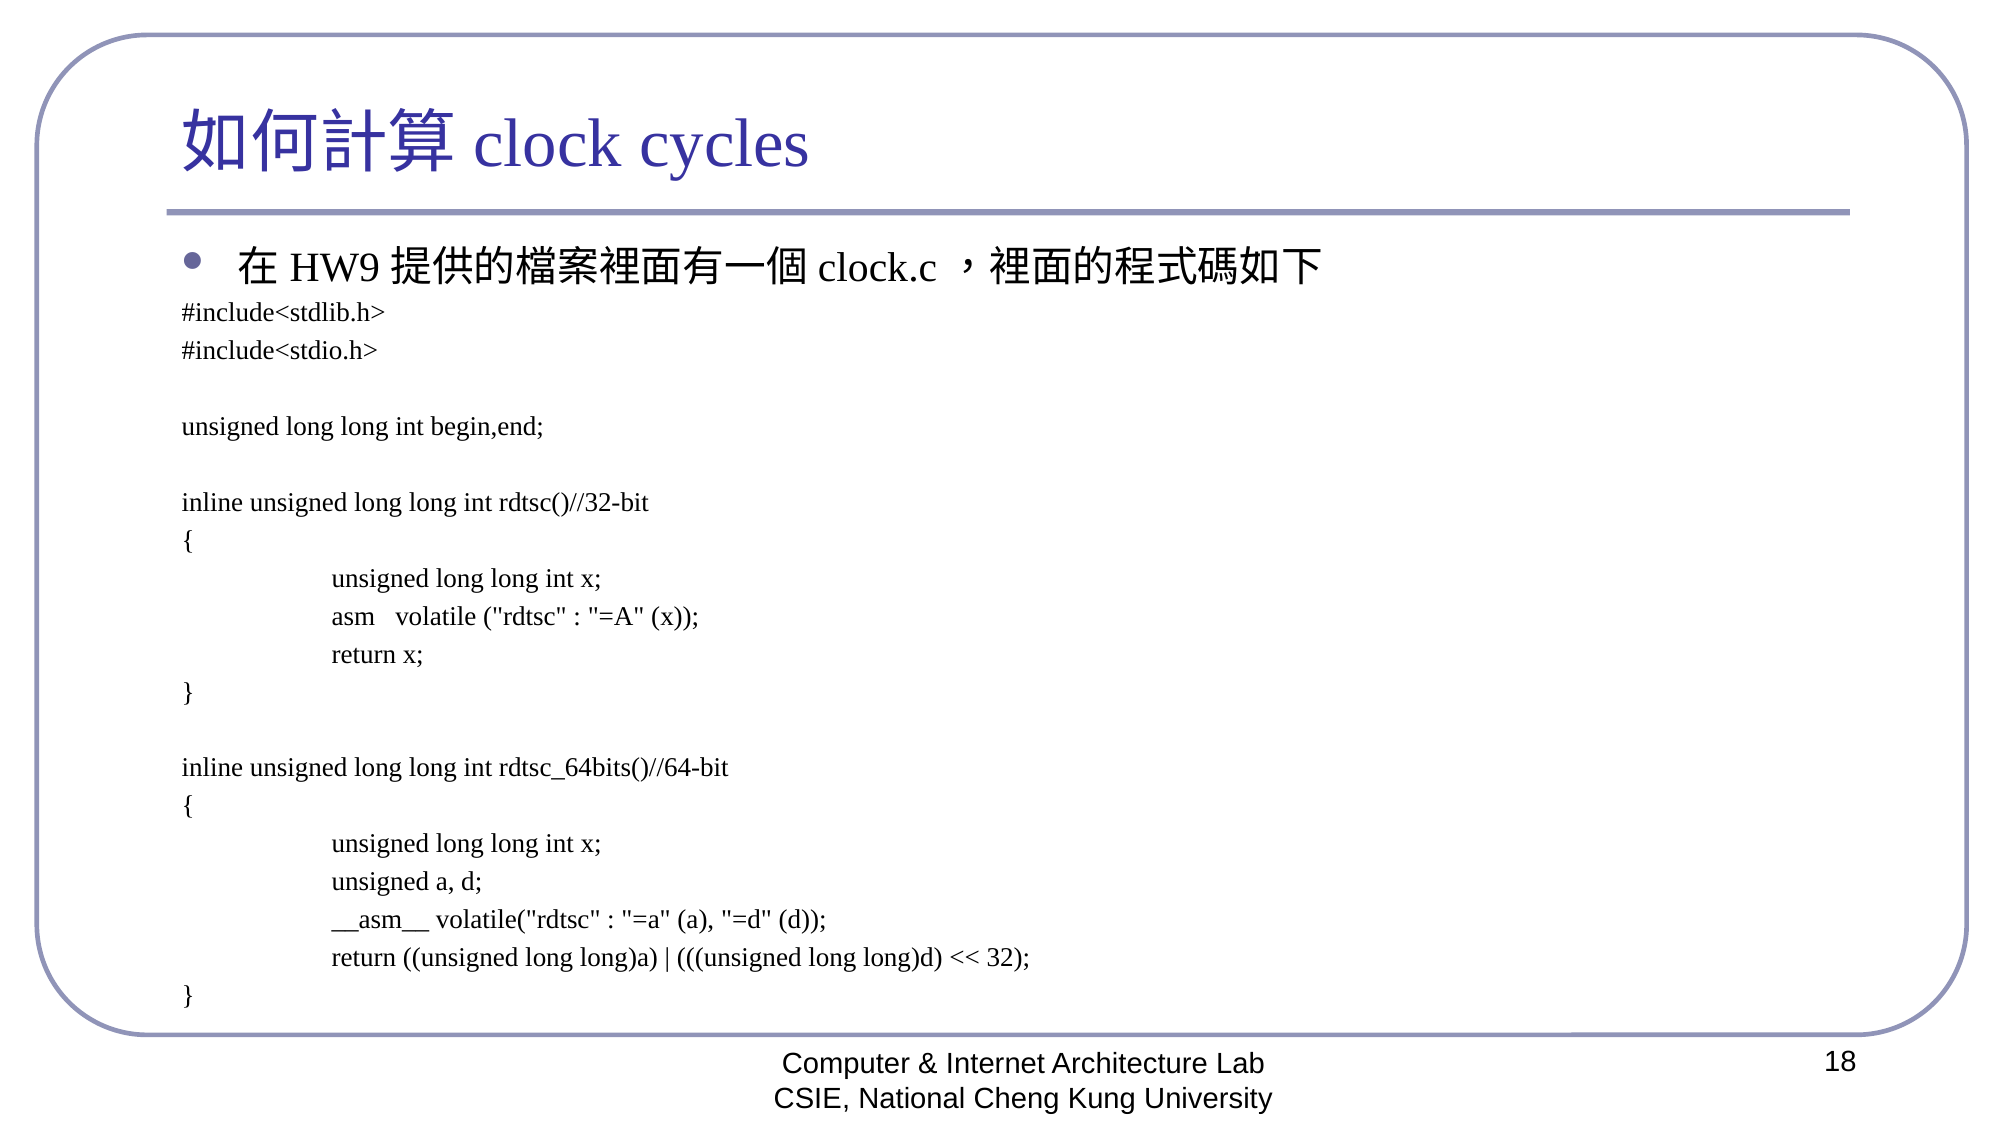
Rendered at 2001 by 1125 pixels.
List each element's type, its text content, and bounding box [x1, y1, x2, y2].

list 在HW9提供的檔案裡面有一個clock.c，裡面的程式碼如下 #include<stdlib.h> #include<stdio.h> unsigned long long int begin,end; inline unsigned long long int rdtsc()//32-bit { unsigned long long int x; asm volatile ("rdtsc" : "=A" (x)); return x; } inline unsigned long long int rdtsc_64bits()//64-bit { unsigned long long int x; unsigned a, d; __asm__ volatile("rdtsc" : "=a" (a), "=d" (d)); return ((unsigned long long)a) | (((unsigned long long)d) << 32); } [166, 231, 1851, 976]
footer Computer & Internet Architecture Lab CSIE, National Cheng Kung University [590, 1036, 1458, 1112]
slide_number 18 [1731, 1034, 1949, 1111]
title 如何計算clock cycles [166, 89, 1851, 188]
